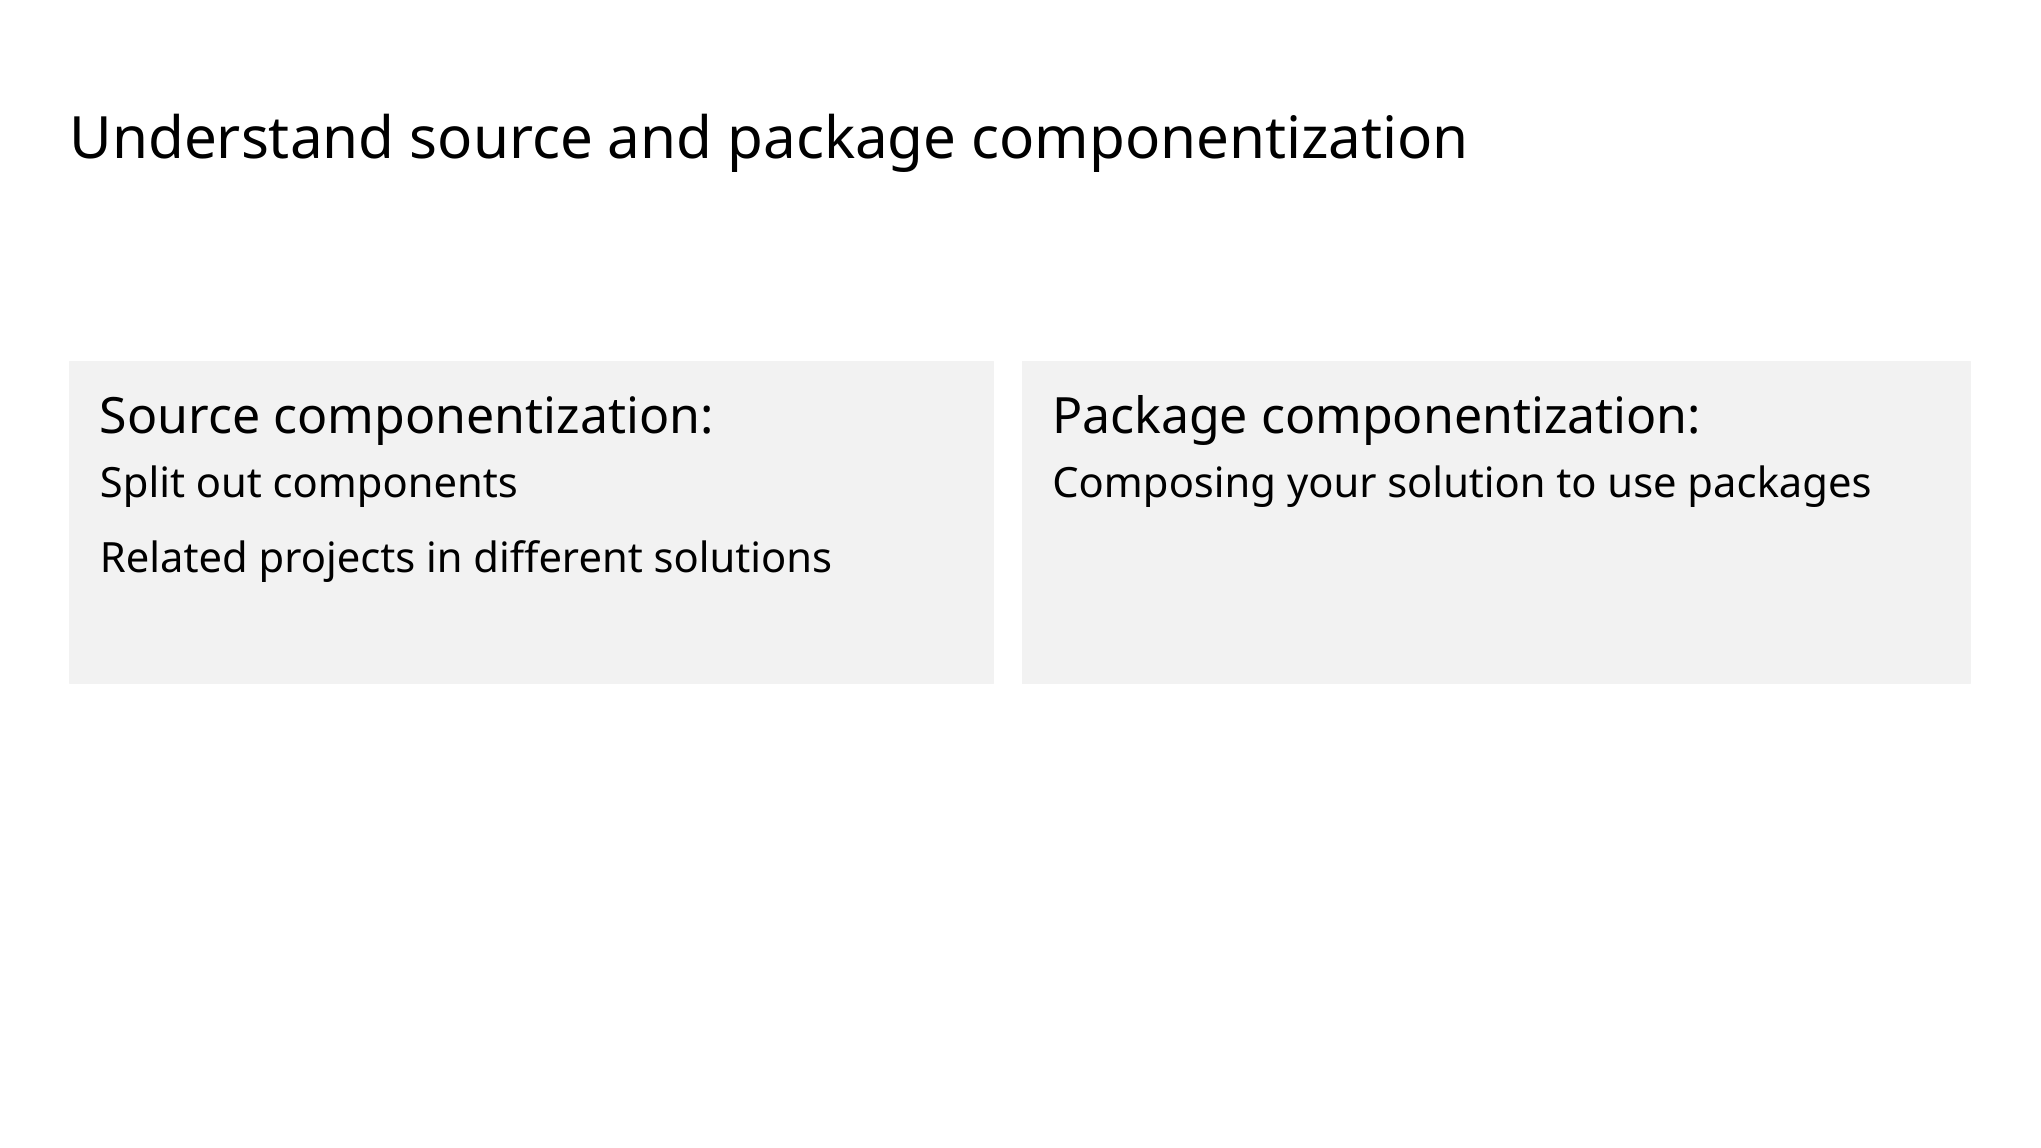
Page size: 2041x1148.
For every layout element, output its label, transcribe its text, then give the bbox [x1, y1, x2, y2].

text_box Package componentization: Composing your solution to use packages [1022, 361, 1971, 684]
text_box Source componentization: Split out components Related projects in different solutions [69, 361, 994, 684]
title Understand source and package componentization [70, 103, 1969, 172]
